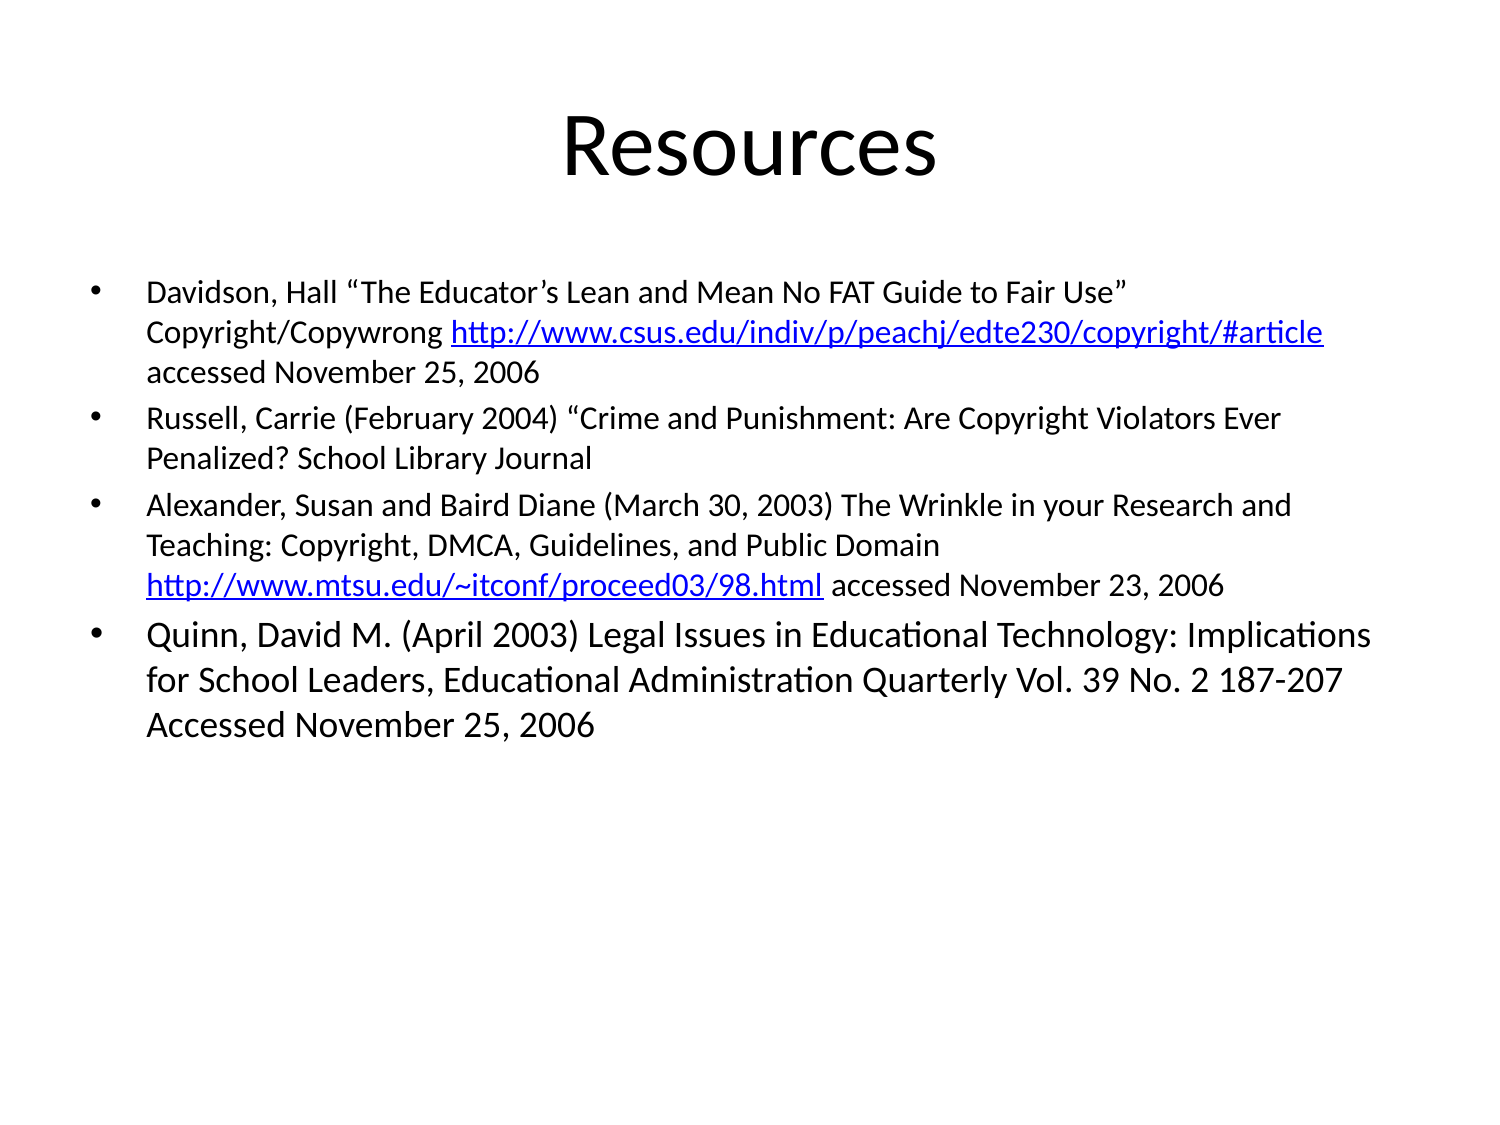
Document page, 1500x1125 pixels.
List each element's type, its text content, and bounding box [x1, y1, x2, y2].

list Davidson, Hall “The Educator’s Lean and Mean No FAT Guide to Fair Use” Copyright/Copywrong http://www.csus.edu/indiv/p/peachj/edte230/copyright/#article accessed November 25, 2006 Russell, Carrie (February 2004) “Crime and Punishment: Are Copyright Violators Ever Penalized? School Library Journal Alexander, Susan and Baird Diane (March 30, 2003) The Wrinkle in your Research and Teaching: Copyright, DMCA, Guidelines, and Public Domain http://www.mtsu.edu/~itconf/proceed03/98.html accessed November 23, 2006 Quinn, David M. (April 2003) Legal Issues in Educational Technology: Implications for School Leaders, Educational Administration Quarterly Vol. 39 No. 2 187-207 Accessed November 25, 2006 [75, 262, 1425, 1005]
title Resources [75, 45, 1425, 233]
